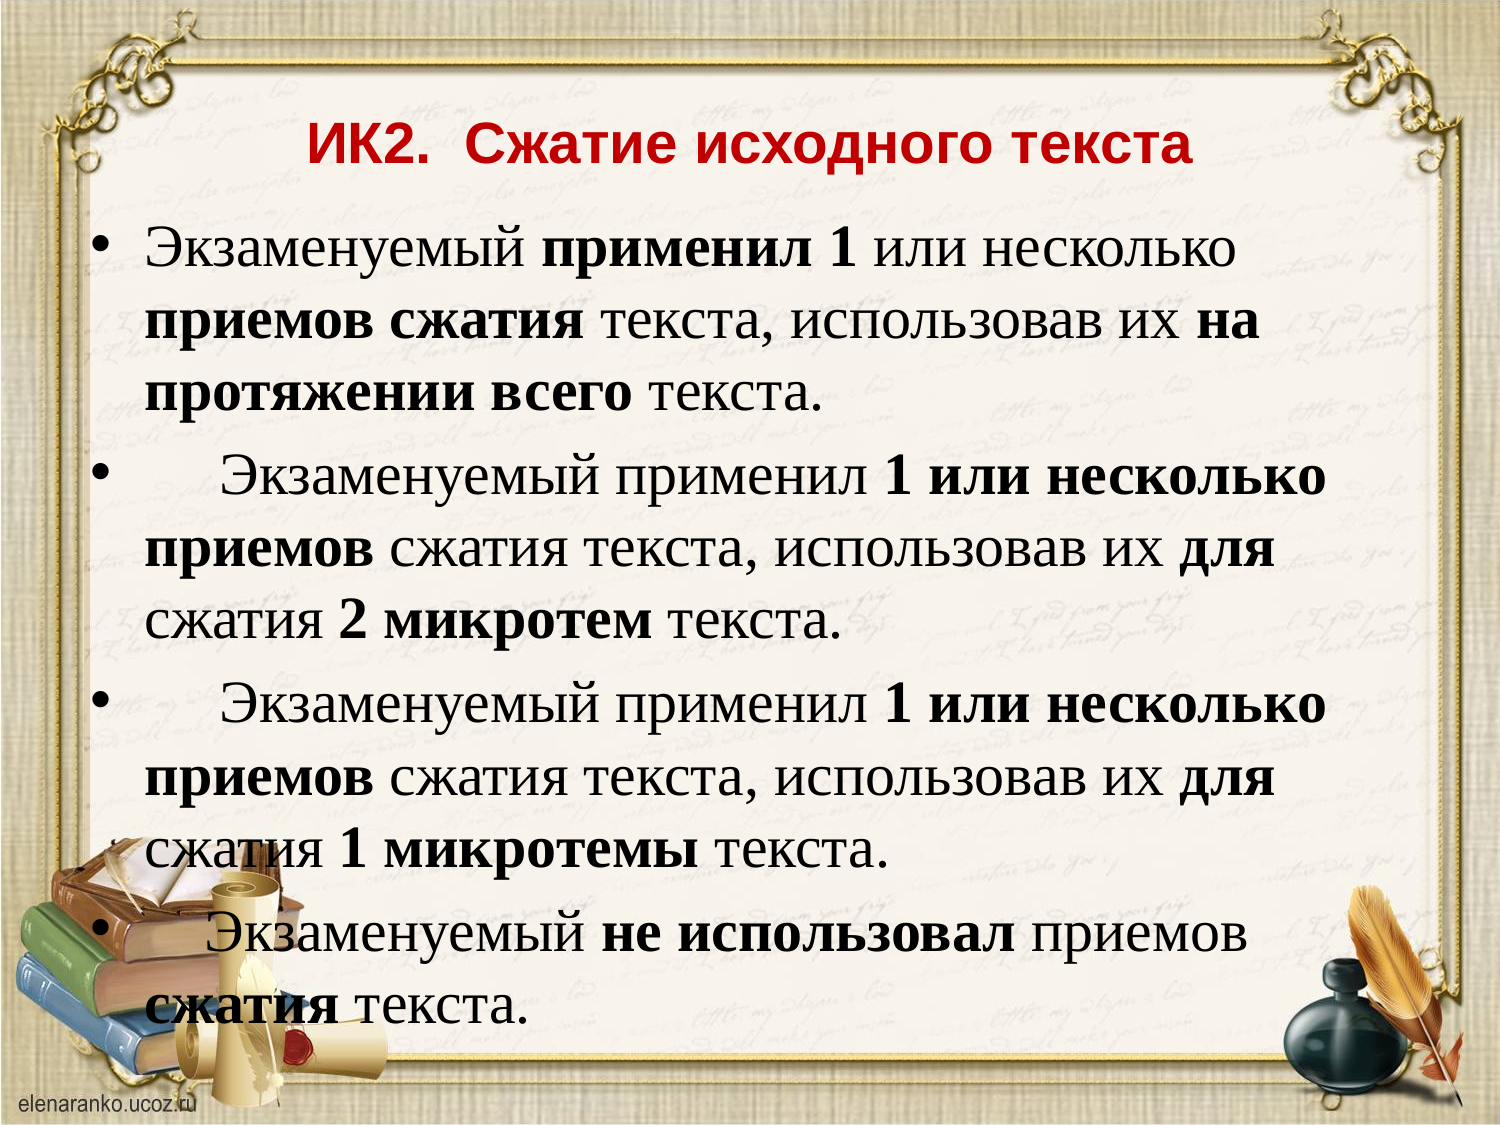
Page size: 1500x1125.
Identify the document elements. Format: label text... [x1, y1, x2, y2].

picture [0, 0, 1500, 1125]
list Экзаменуемый применил 1 или несколько приемов сжатия текста, использовав их на протяжении всего текста. Экзаменуемый применил 1 или несколько приемов сжатия текста, использовав их для сжатия 2 микротем текста. Экзаменуемый применил 1 или несколько приемов сжатия текста, использовав их для сжатия 1 микротемы текста. Экзаменуемый не использовал приемов сжатия текста. [75, 199, 1425, 1055]
title ИК2. Сжатие исходного текста [75, 117, 1425, 199]
